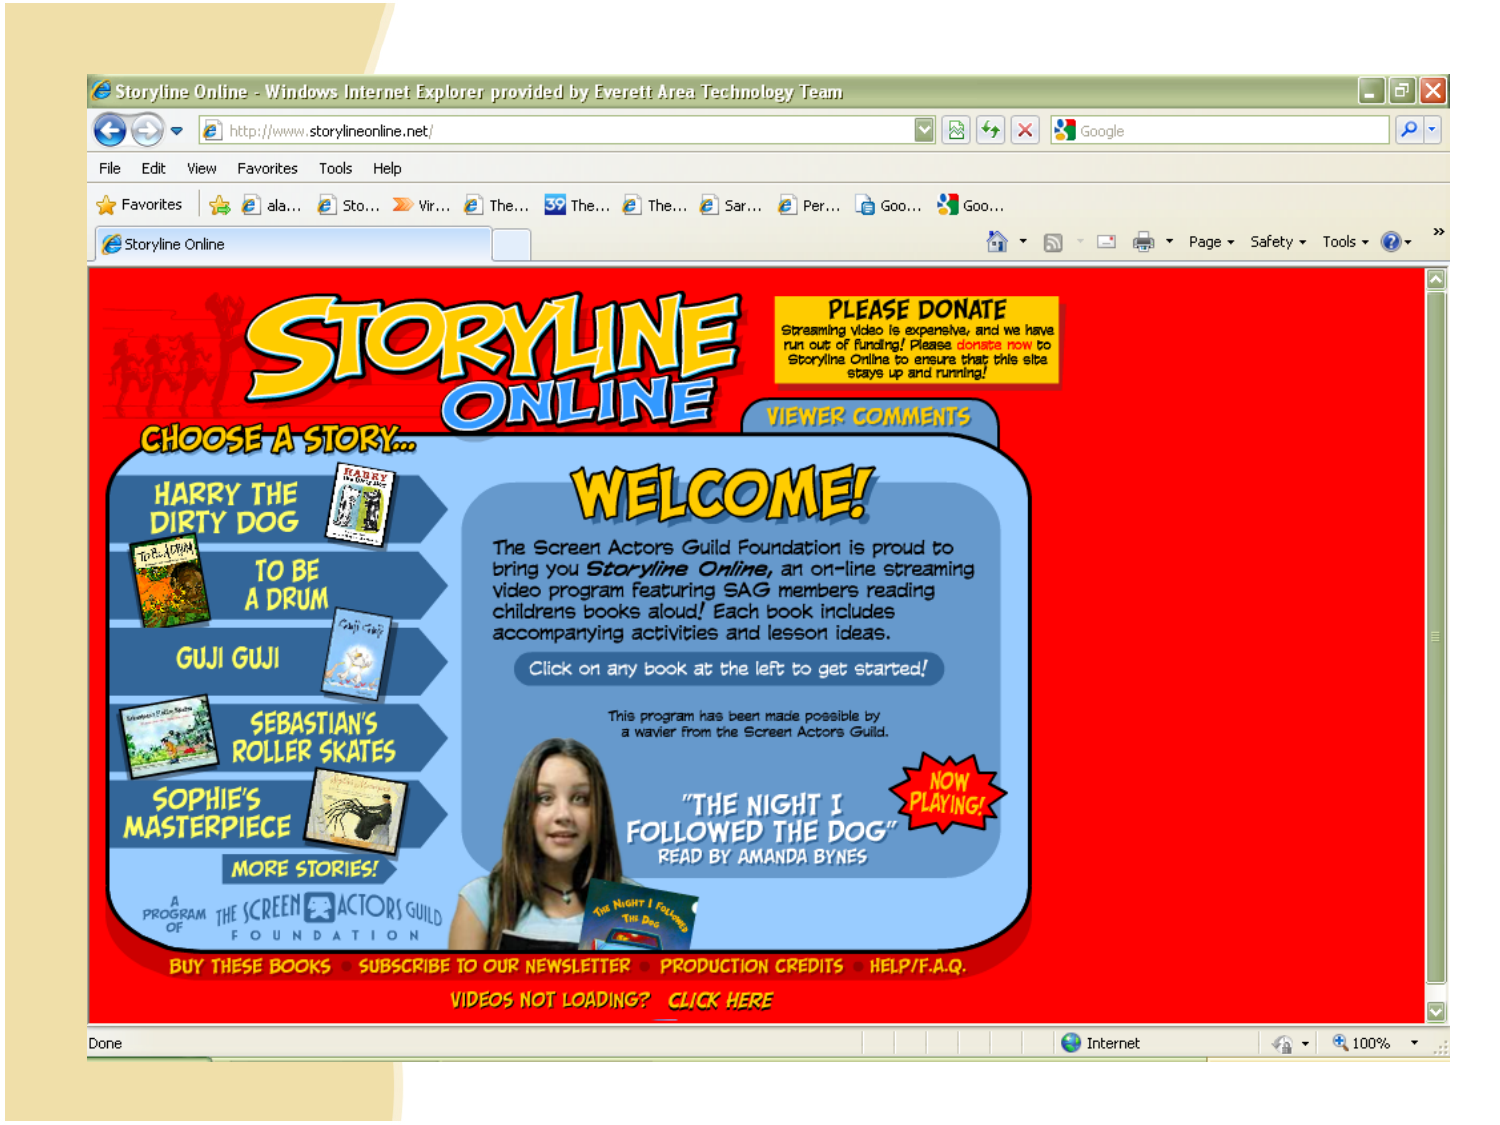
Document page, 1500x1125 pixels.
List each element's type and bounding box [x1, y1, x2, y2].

picture [0, 0, 1500, 1125]
list [87, 74, 1450, 1062]
